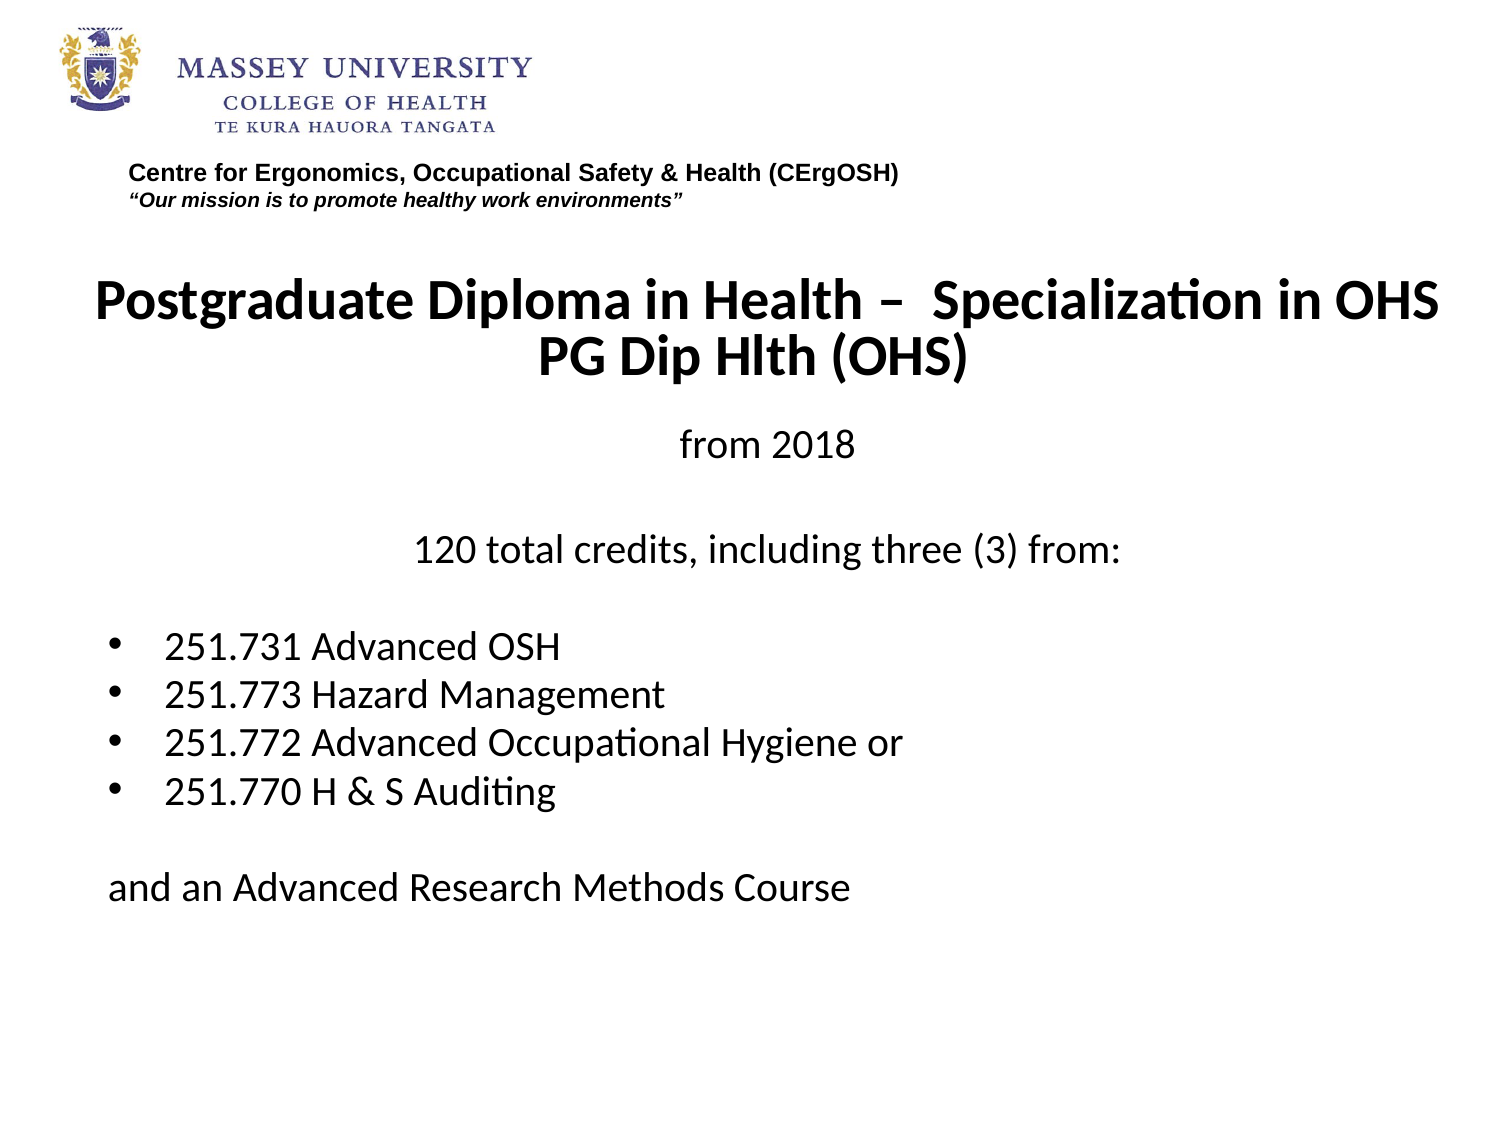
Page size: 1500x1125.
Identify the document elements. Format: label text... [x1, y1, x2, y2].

list 120 total credits, including three (3) from: 251.731 Advanced OSH 251.773 Hazard Management 251.772 Advanced Occupational Hygiene or 251.770 H & S Auditing and an Advanced Research Methods Course [92, 519, 1443, 1041]
text_box Postgraduate Diploma in Health – Specialization in OHS PG Dip Hlth (OHS) from 2018 [76, 267, 1459, 519]
